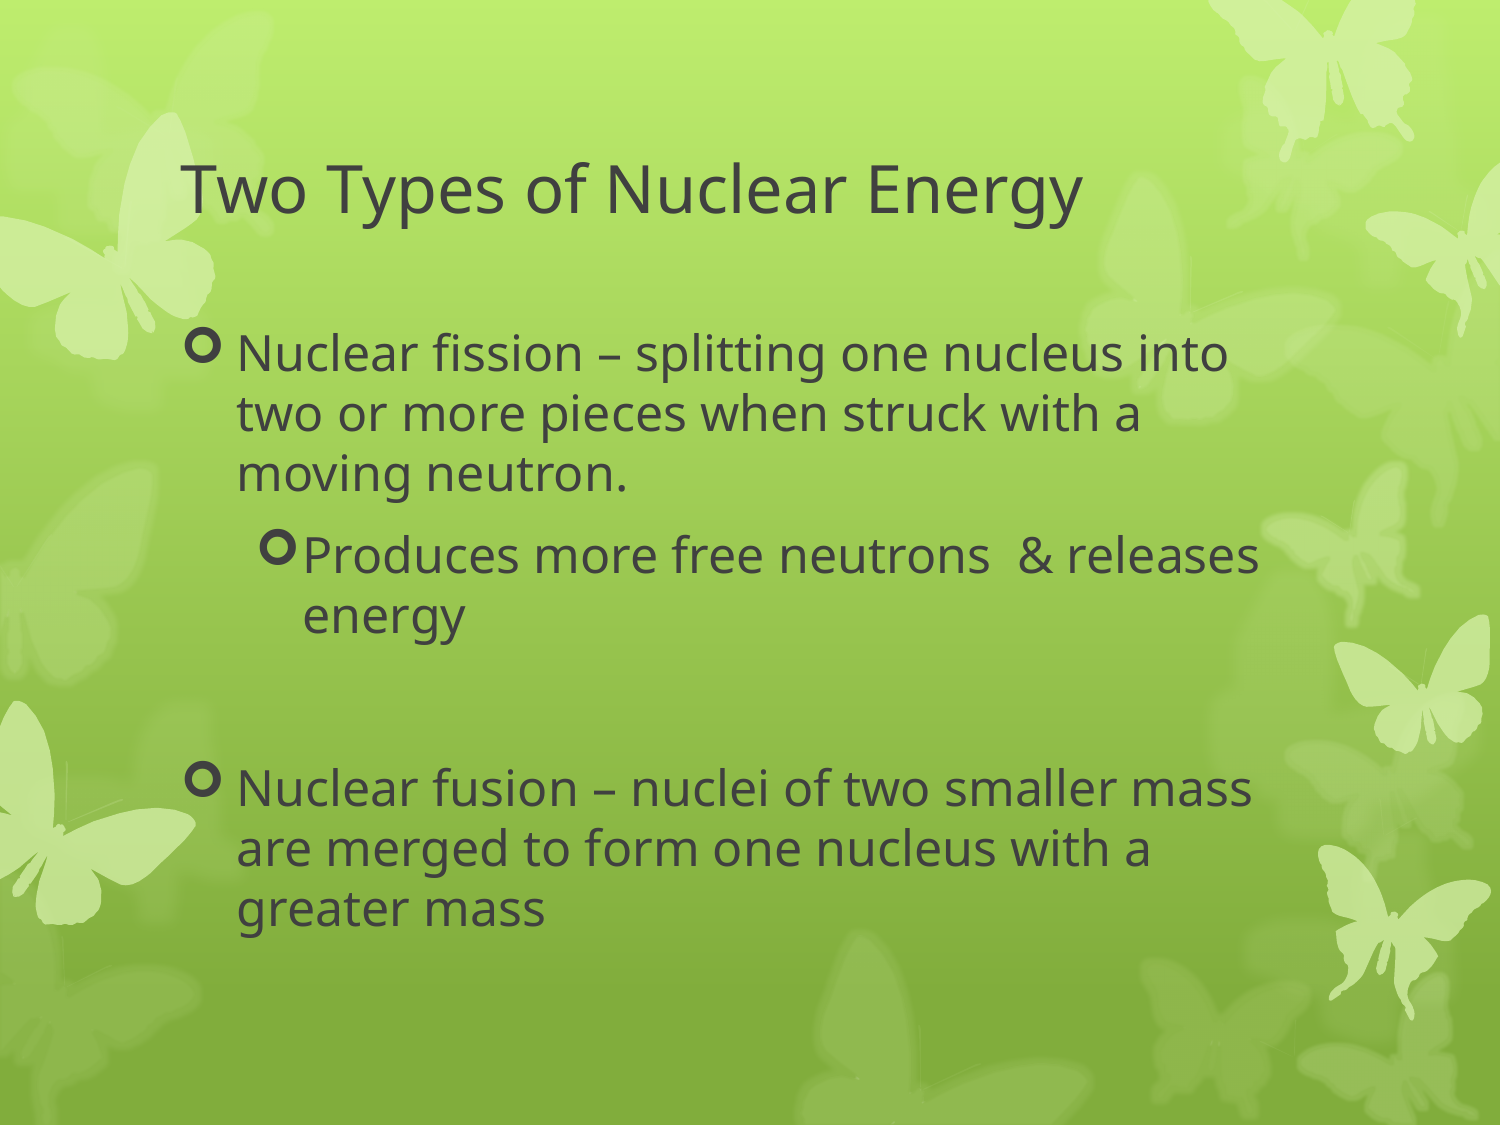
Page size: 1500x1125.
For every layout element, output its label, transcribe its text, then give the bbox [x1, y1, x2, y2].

title Two Types of Nuclear Energy [165, 110, 1335, 263]
list Nuclear fission – splitting one nucleus into two or more pieces when struck with a moving neutron. Produces more free neutrons & releases energy Nuclear fusion – nuclei of two smaller mass are merged to form one nucleus with a greater mass [165, 296, 1335, 962]
